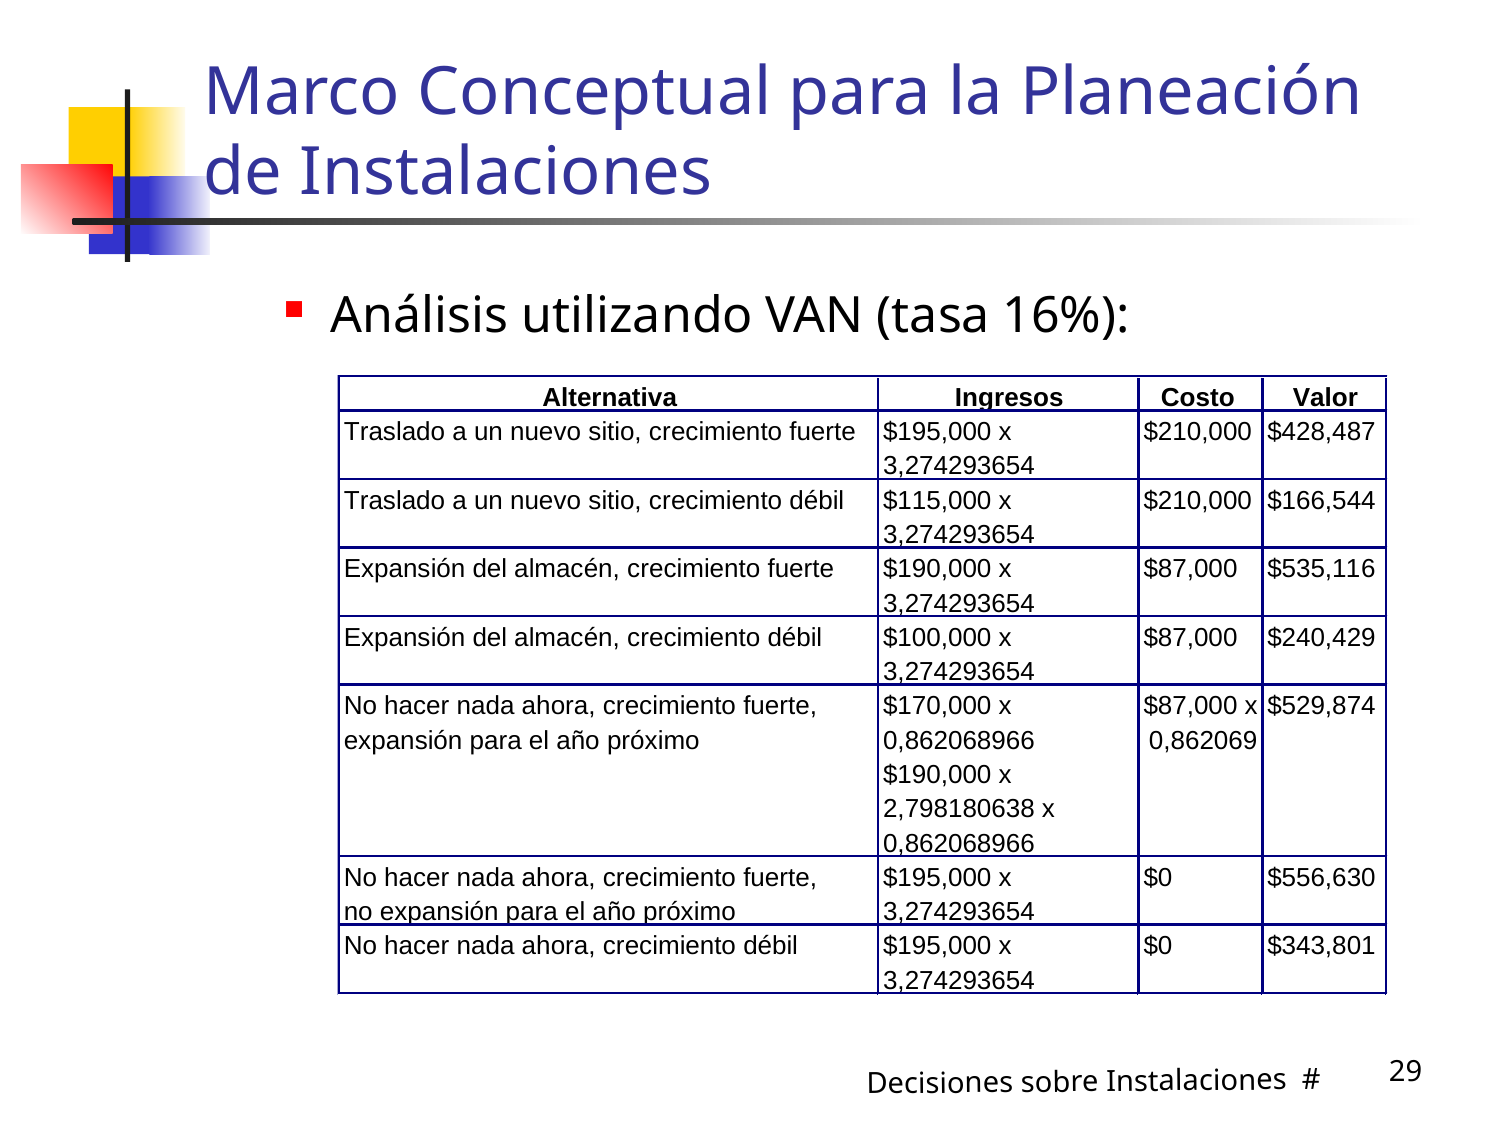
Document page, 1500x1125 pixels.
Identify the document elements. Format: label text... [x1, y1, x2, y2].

list Análisis utilizando VAN (tasa 16%): [193, 274, 1470, 1007]
title Marco Conceptual para la Planeación de Instalaciones [188, 27, 1468, 216]
footer Decisiones sobre Instalaciones # [773, 1028, 1414, 1110]
slide_number 29 [1124, 1024, 1438, 1101]
picture [337, 374, 1388, 995]
